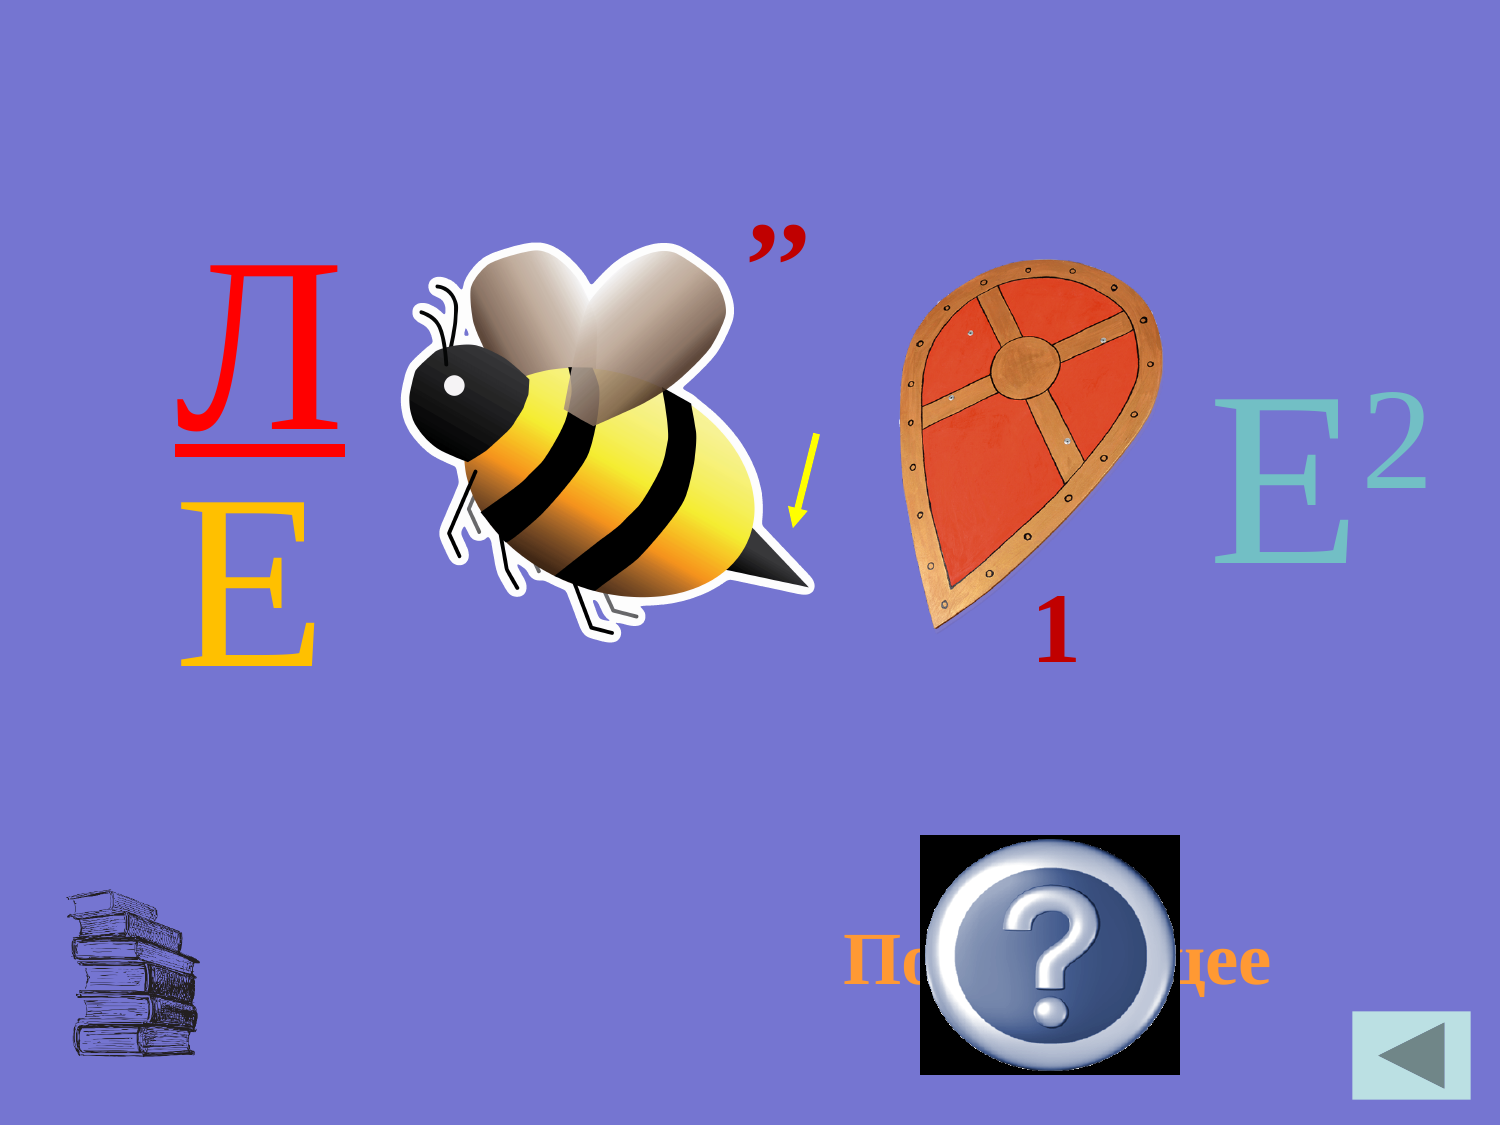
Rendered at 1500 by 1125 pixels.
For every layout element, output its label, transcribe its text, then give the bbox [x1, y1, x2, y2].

text_box [1352, 1011, 1471, 1100]
text_box 1 [1016, 649, 1097, 691]
text_box Е2 [1218, 306, 1449, 622]
picture [40, 881, 225, 1065]
text_box ,, [733, 111, 900, 248]
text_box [792, 433, 817, 529]
text_box Подлежащее [1184, 902, 1306, 1008]
picture [920, 835, 1180, 1076]
text_box Подлежащее [726, 902, 915, 1008]
picture [383, 155, 1214, 752]
text_box Л [160, 172, 360, 488]
text_box Е [160, 408, 343, 724]
